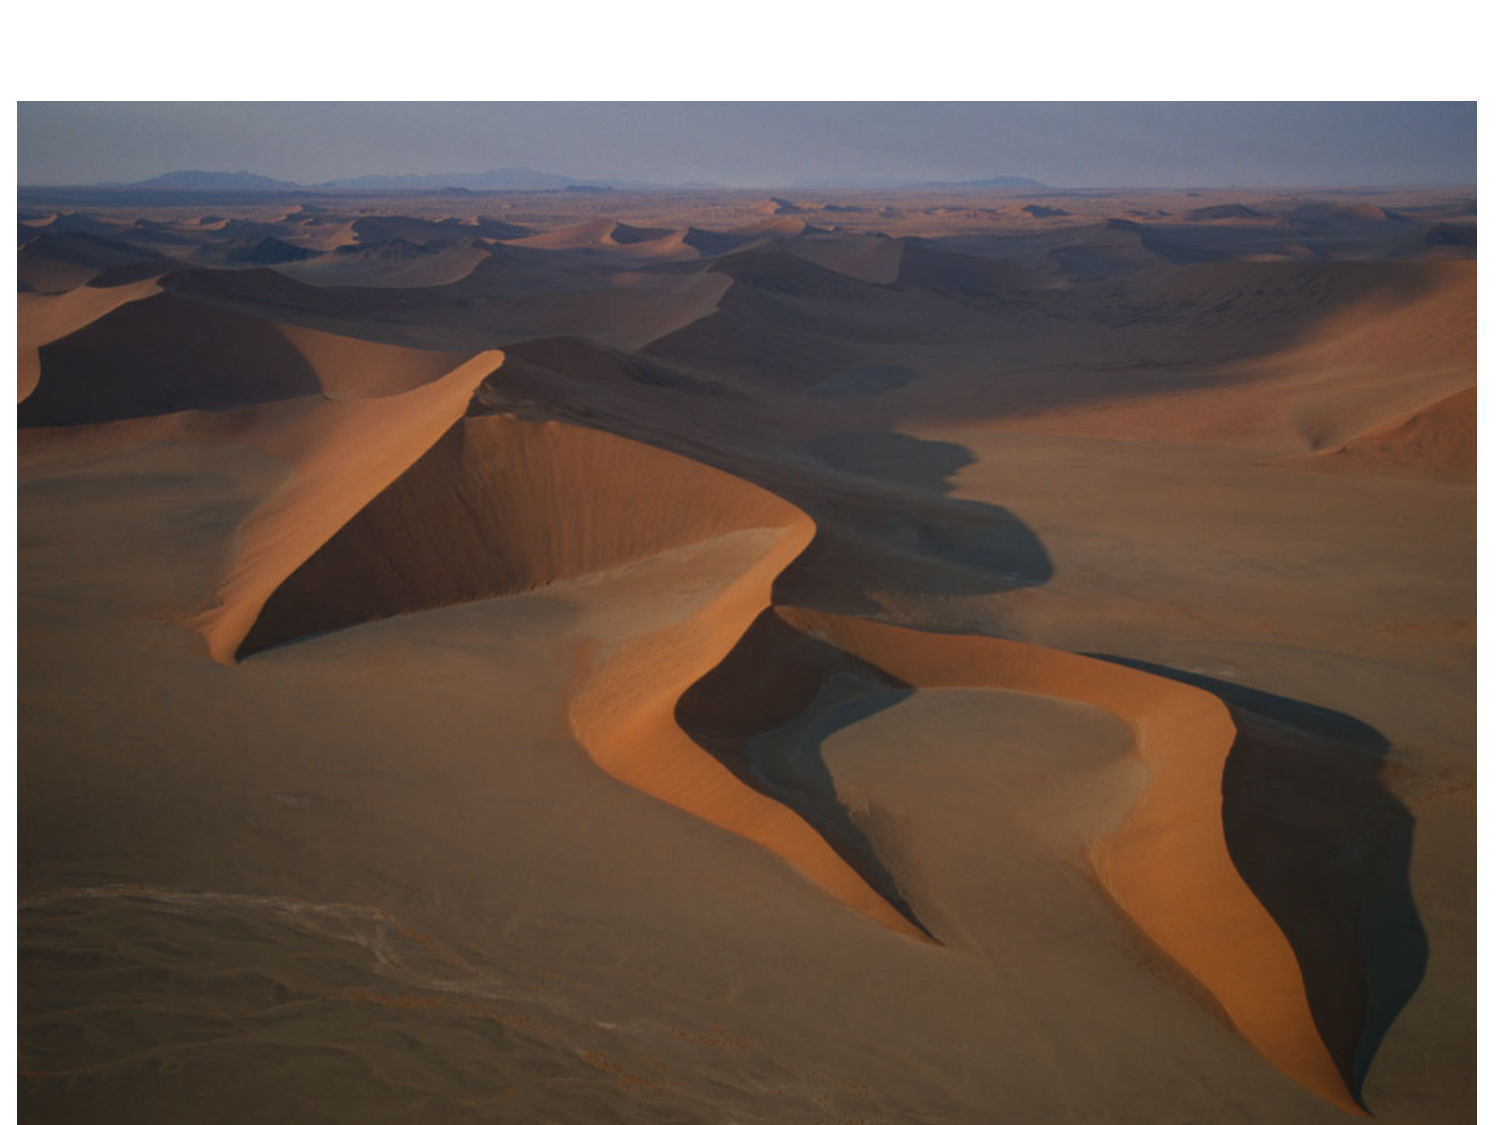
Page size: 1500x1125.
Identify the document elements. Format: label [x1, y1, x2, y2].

picture [17, 101, 1477, 1125]
